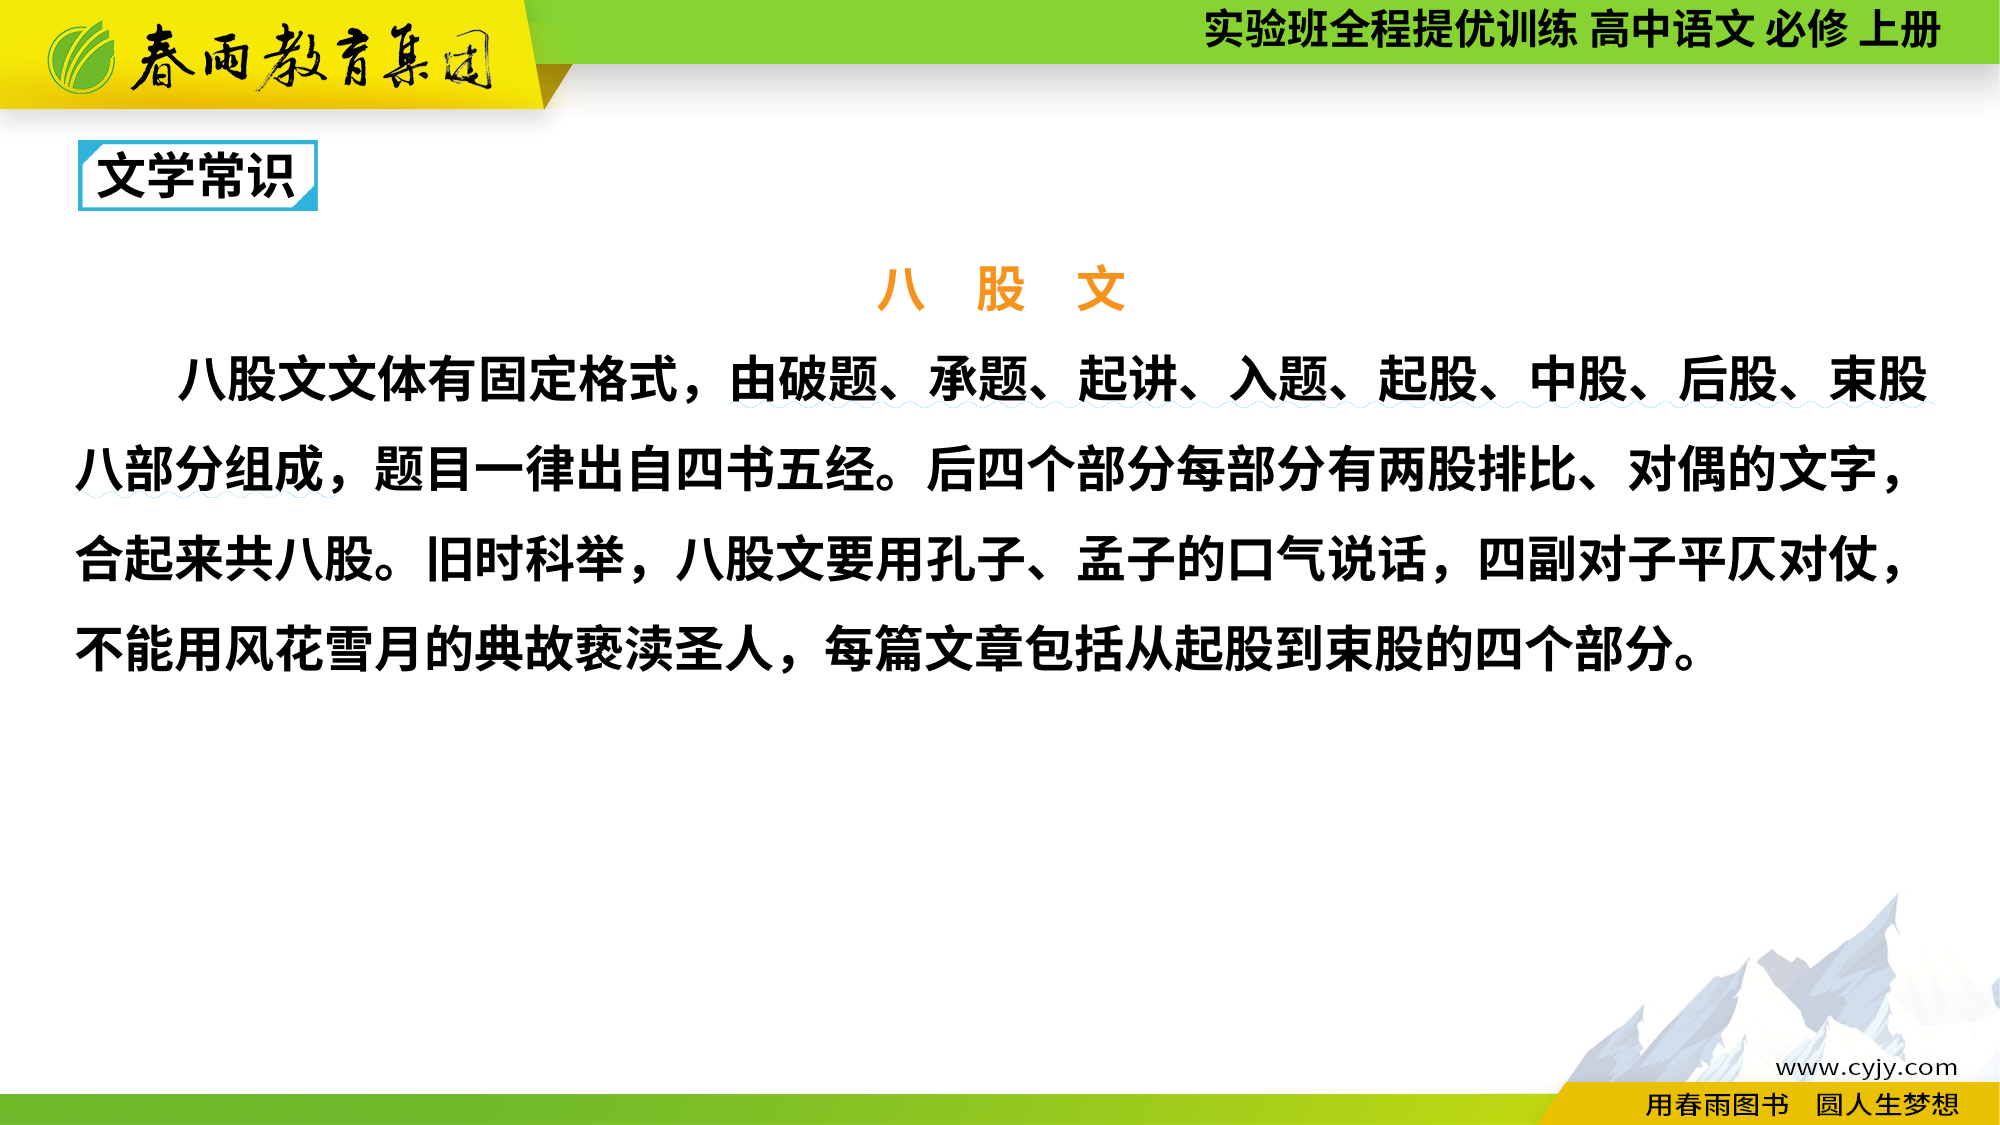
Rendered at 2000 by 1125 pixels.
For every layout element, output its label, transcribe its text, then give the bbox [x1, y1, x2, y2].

list 八 股 文 八股文文体有固定格式，由破题、承题、起讲、入题、起股、中股、后股、束股八部分组成，题目一律出自四书五经。后四个部分每部分有两股排比、对偶的文字，合起来共八股。旧时科举，八股文要用孔子、孟子的口气说话，四副对子平仄对仗，不能用风花雪月的典故亵渎圣人，每篇文章包括从起股到束股的四个部分。 [59, 219, 1944, 678]
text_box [78, 136, 319, 214]
picture [0, 0, 2000, 1125]
